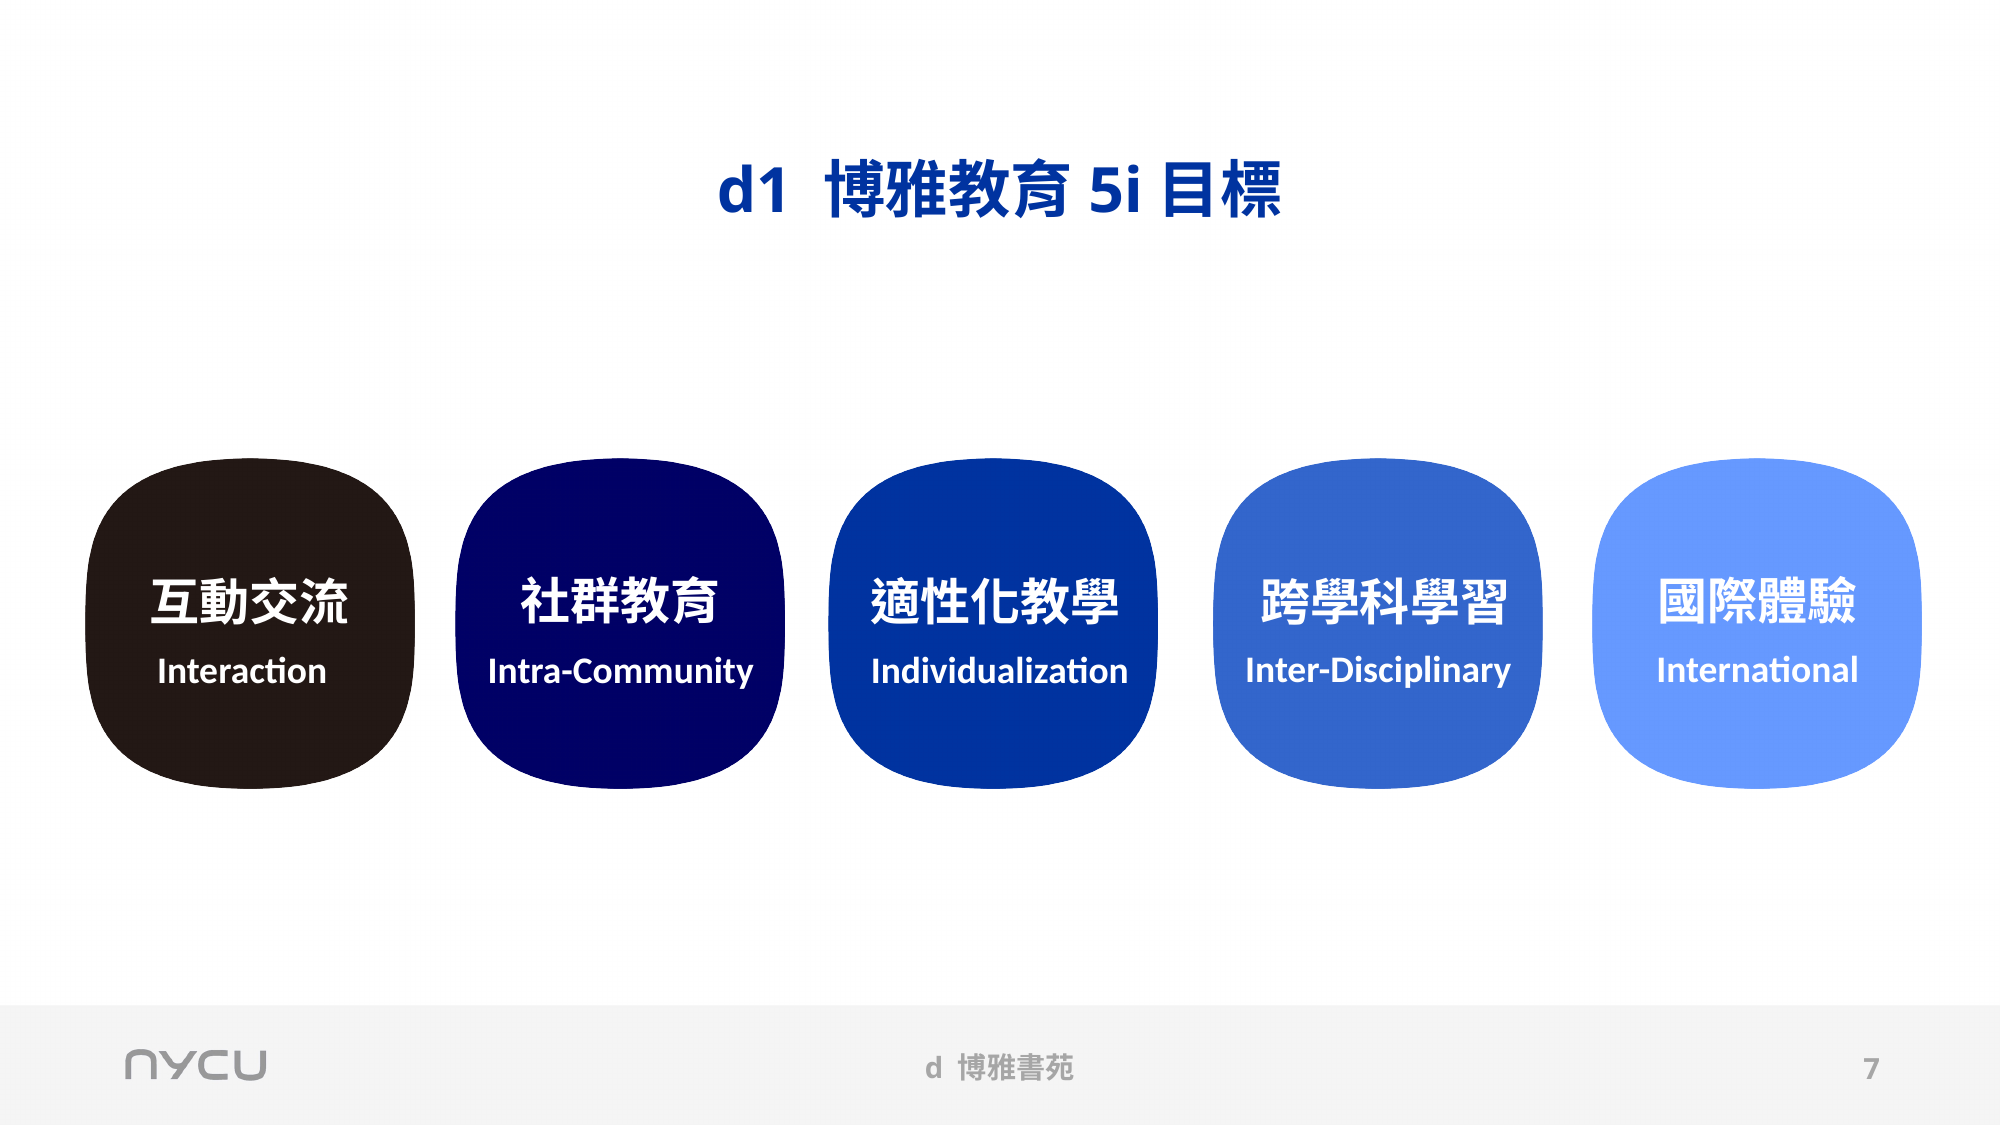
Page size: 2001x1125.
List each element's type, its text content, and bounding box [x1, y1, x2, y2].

list 7 [1791, 1045, 1895, 1093]
list d1 博雅教育5i目標 [137, 125, 1863, 235]
picture [0, 0, 2000, 1125]
list d 博雅書苑 [552, 1045, 1448, 1093]
